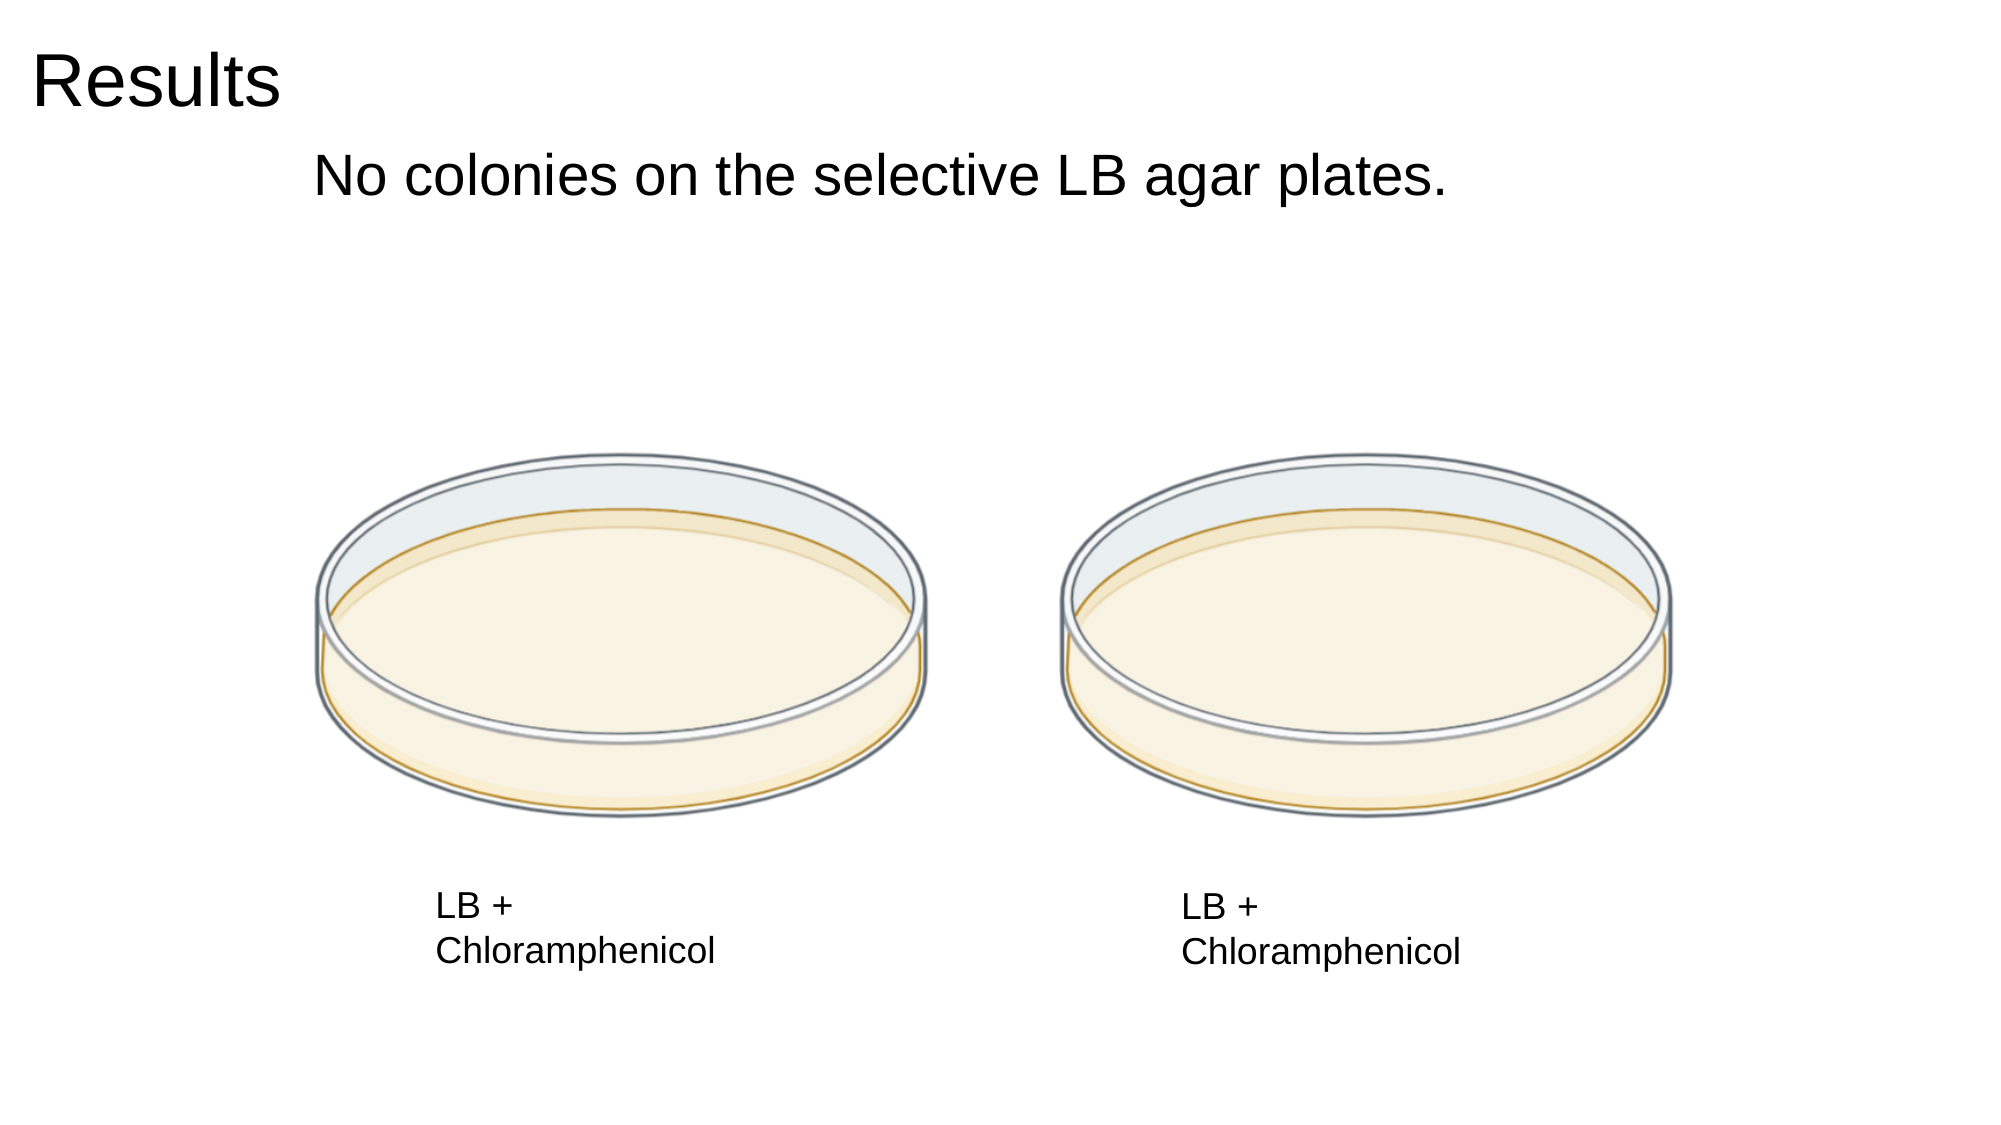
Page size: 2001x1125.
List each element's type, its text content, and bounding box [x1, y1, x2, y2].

text_box No colonies on the selective LB agar plates. [298, 130, 1659, 215]
text_box LB + Chloramphenicol [1166, 874, 1558, 980]
picture [253, 411, 979, 821]
text_box Results [16, 24, 825, 129]
text_box LB + Chloramphenicol [420, 873, 812, 979]
picture [999, 411, 1725, 821]
